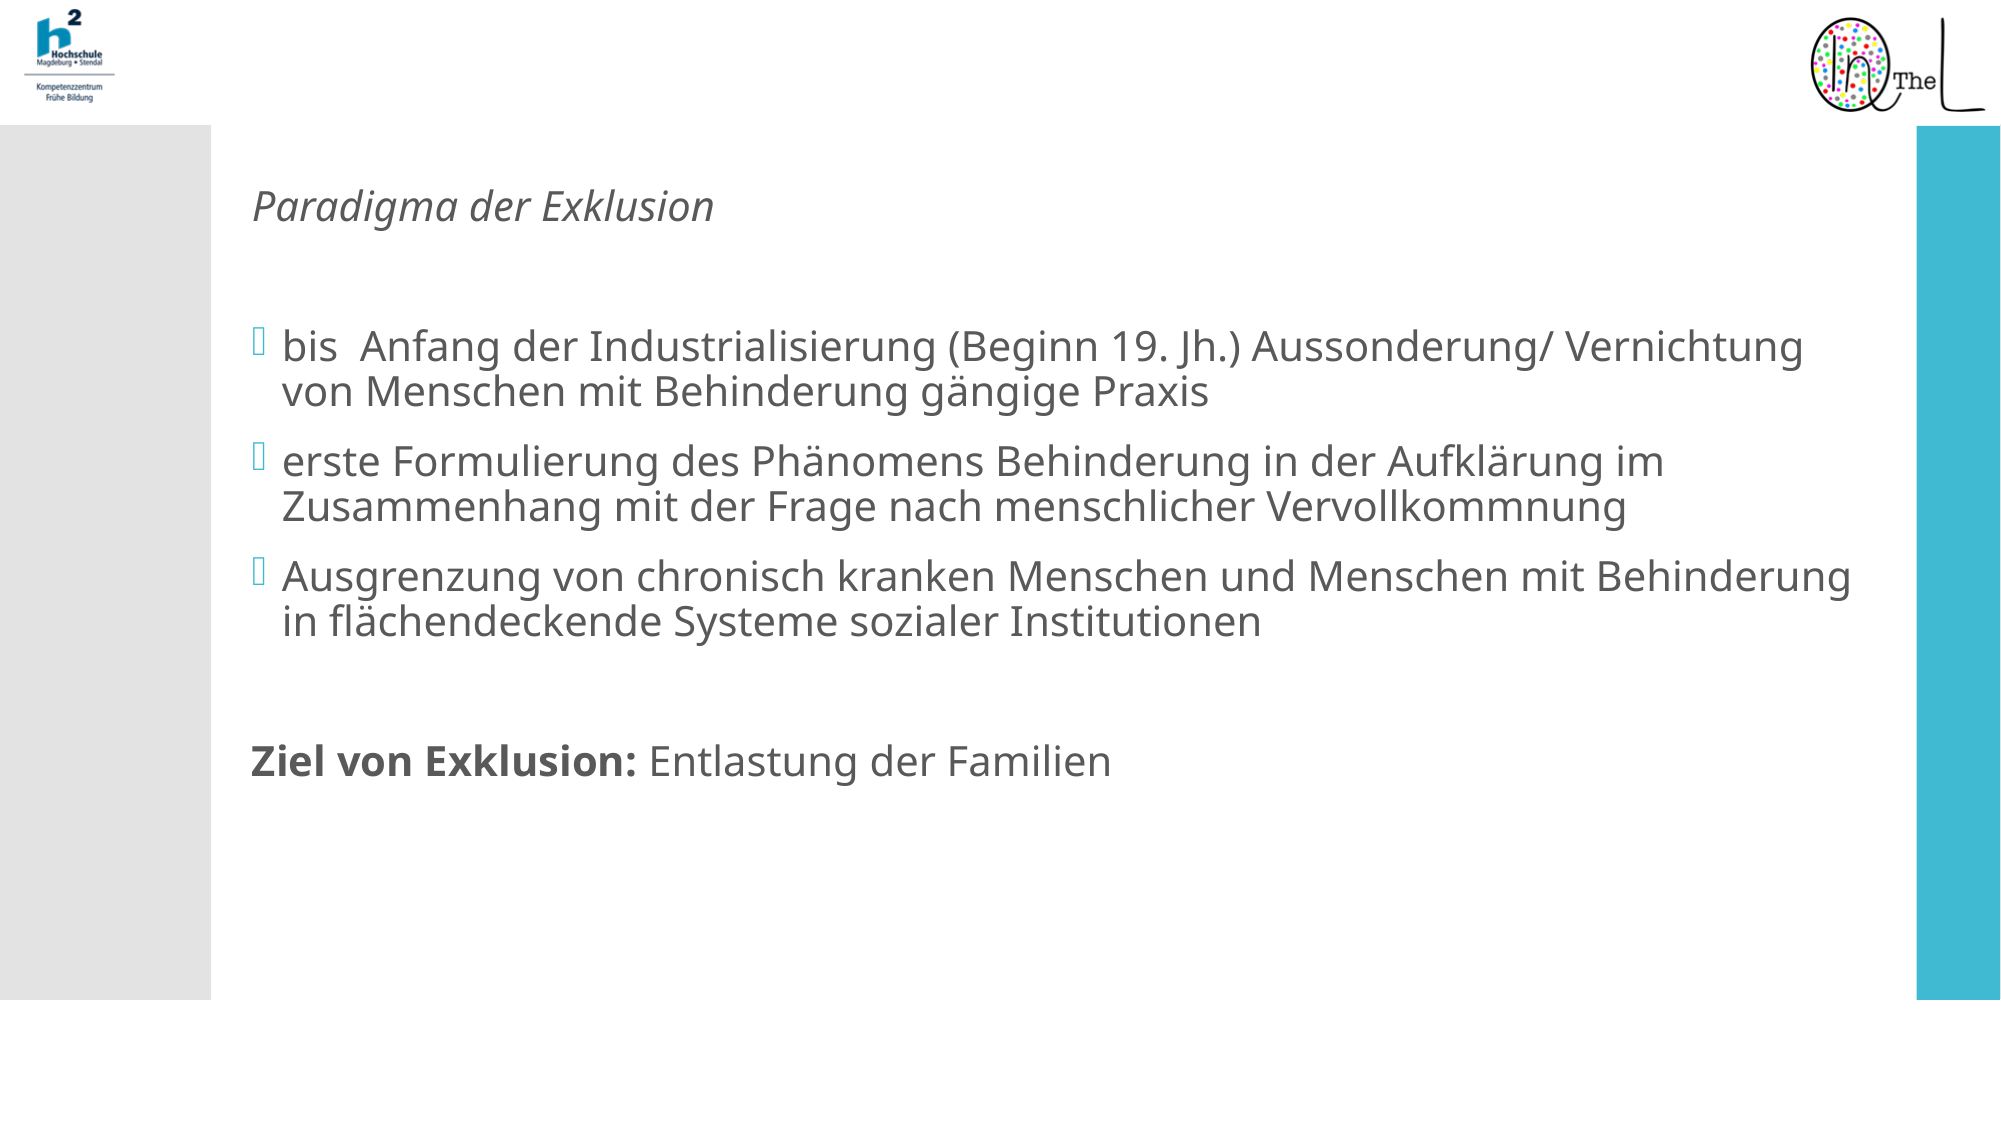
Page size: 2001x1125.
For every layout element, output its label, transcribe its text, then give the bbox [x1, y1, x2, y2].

text_box [0, 124, 212, 1001]
text_box [0, 0, 2000, 1125]
picture [13, 0, 127, 113]
text_box [1916, 125, 2000, 1001]
picture [1809, 17, 1987, 113]
list Paradigma der Exklusion bis Anfang der Industrialisierung (Beginn 19. Jh.) Aussonderung/ Vernichtung von Menschen mit Behinderung gängige Praxis erste Formulierung des Phänomens Behinderung in der Aufklärung im Zusammenhang mit der Frage nach menschlicher Vervollkommnung Ausgrenzung von chronisch kranken Menschen und Menschen mit Behinderung in flächendeckende Systeme sozialer Institutionen Ziel von Exklusion: Entlastung der Familien [236, 177, 1891, 948]
